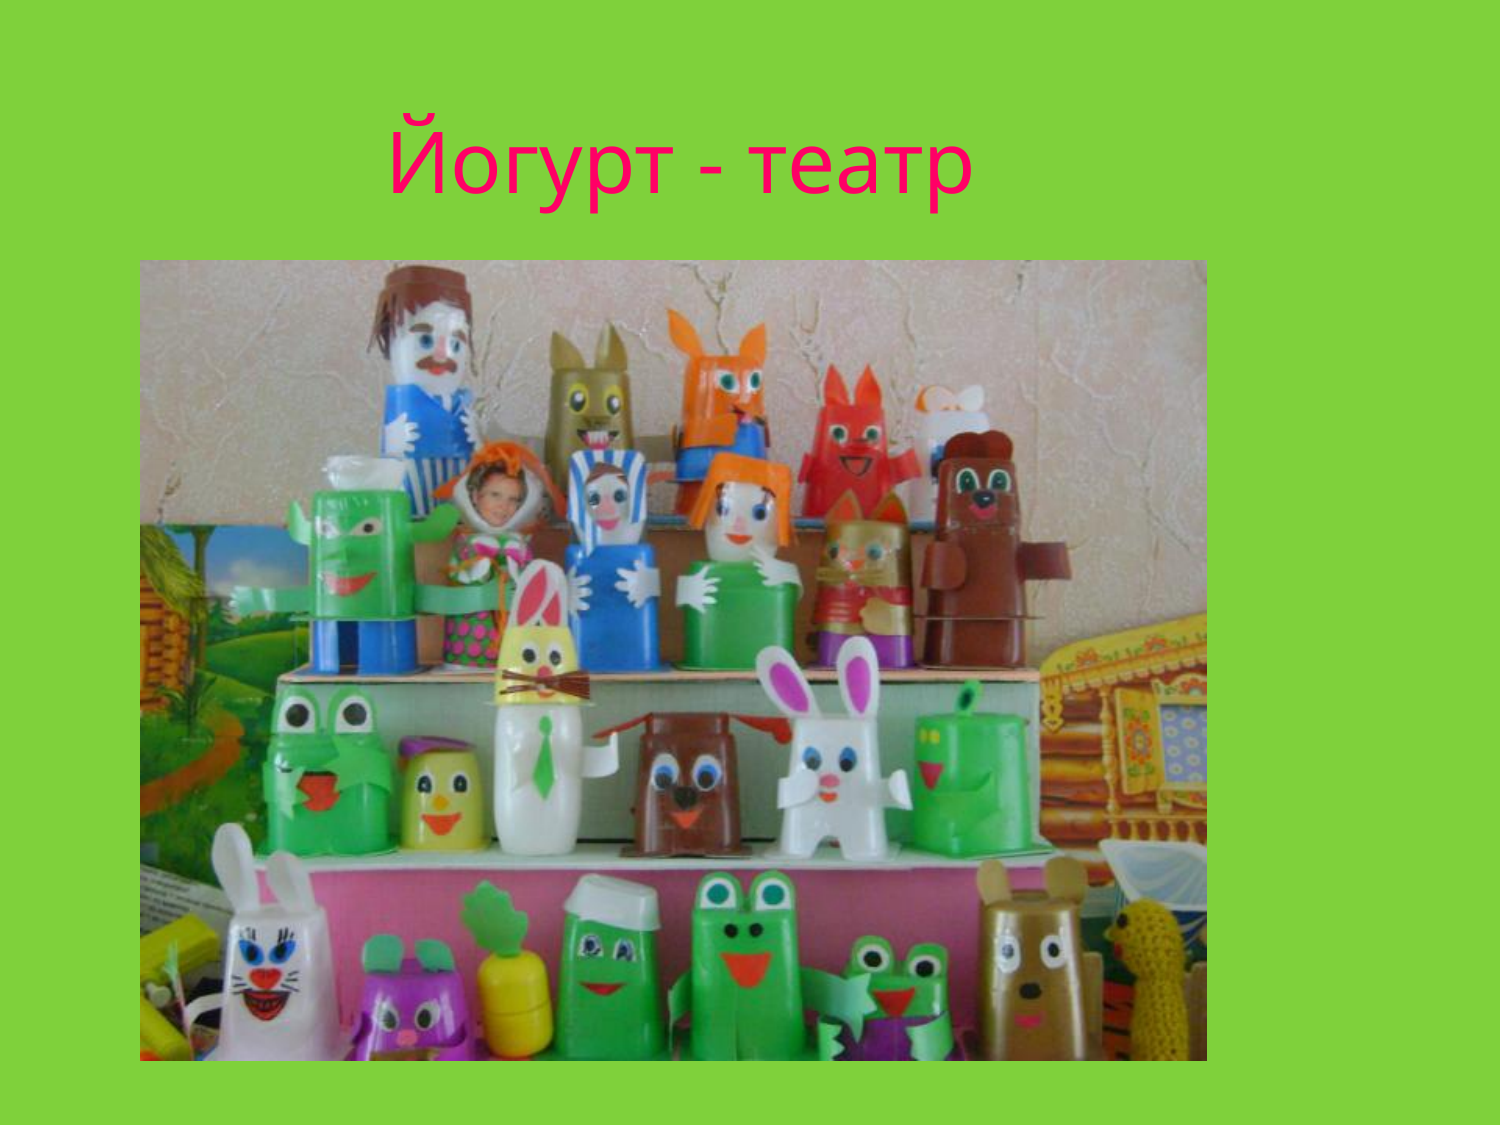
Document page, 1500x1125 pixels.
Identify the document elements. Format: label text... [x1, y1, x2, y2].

picture [140, 260, 1208, 1061]
title Йогурт - театр [100, 78, 1263, 241]
